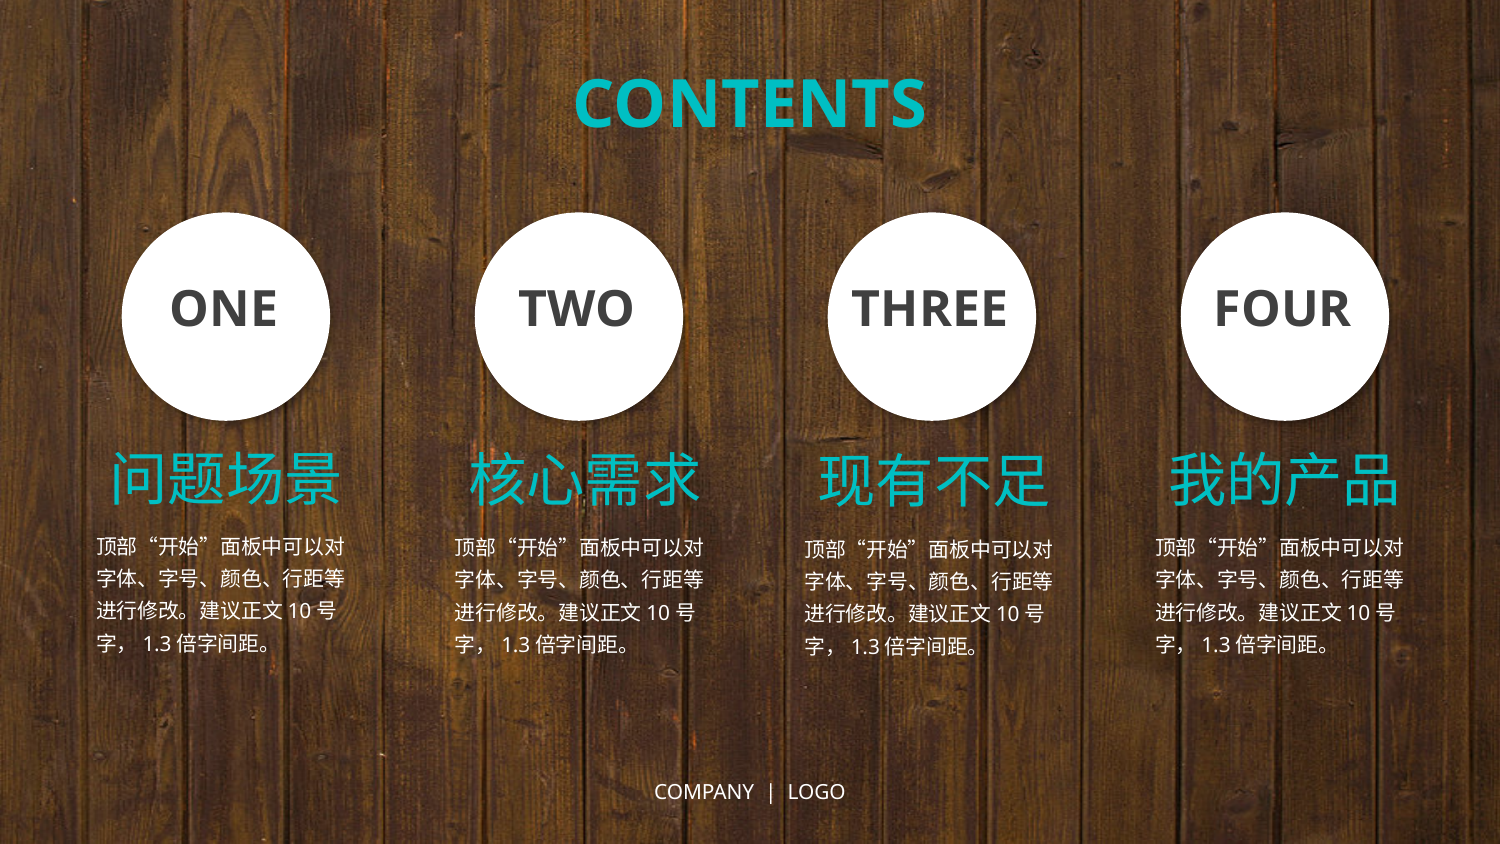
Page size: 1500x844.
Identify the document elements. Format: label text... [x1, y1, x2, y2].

text_box 问题场景 [81, 434, 371, 518]
text_box 顶部“开始”面板中可以对字体、字号、颜色、行距等进行修改。建议正文10号字，1.3倍字间距。 [1140, 519, 1430, 665]
text_box CONTENTS [557, 53, 943, 149]
text_box 我的产品 [1140, 435, 1430, 519]
text_box [1179, 211, 1390, 422]
picture [0, 0, 1500, 844]
text_box FOUR [1199, 269, 1367, 345]
text_box TWO [503, 269, 650, 345]
text_box [826, 211, 1037, 422]
text_box 顶部“开始”面板中可以对字体、字号、颜色、行距等进行修改。建议正文10号字，1.3倍字间距。 [789, 521, 1079, 666]
text_box 核心需求 [440, 435, 730, 519]
text_box [473, 211, 684, 422]
text_box 现有不足 [789, 437, 1079, 521]
text_box 顶部“开始”面板中可以对字体、字号、颜色、行距等进行修改。建议正文10号字，1.3倍字间距。 [81, 518, 371, 663]
text_box THREE [837, 269, 1023, 345]
text_box [120, 211, 331, 422]
text_box COMPANY | LOGO [596, 763, 904, 811]
text_box ONE [154, 269, 293, 345]
text_box 顶部“开始”面板中可以对字体、字号、颜色、行距等进行修改。建议正文10号字，1.3倍字间距。 [440, 519, 730, 665]
